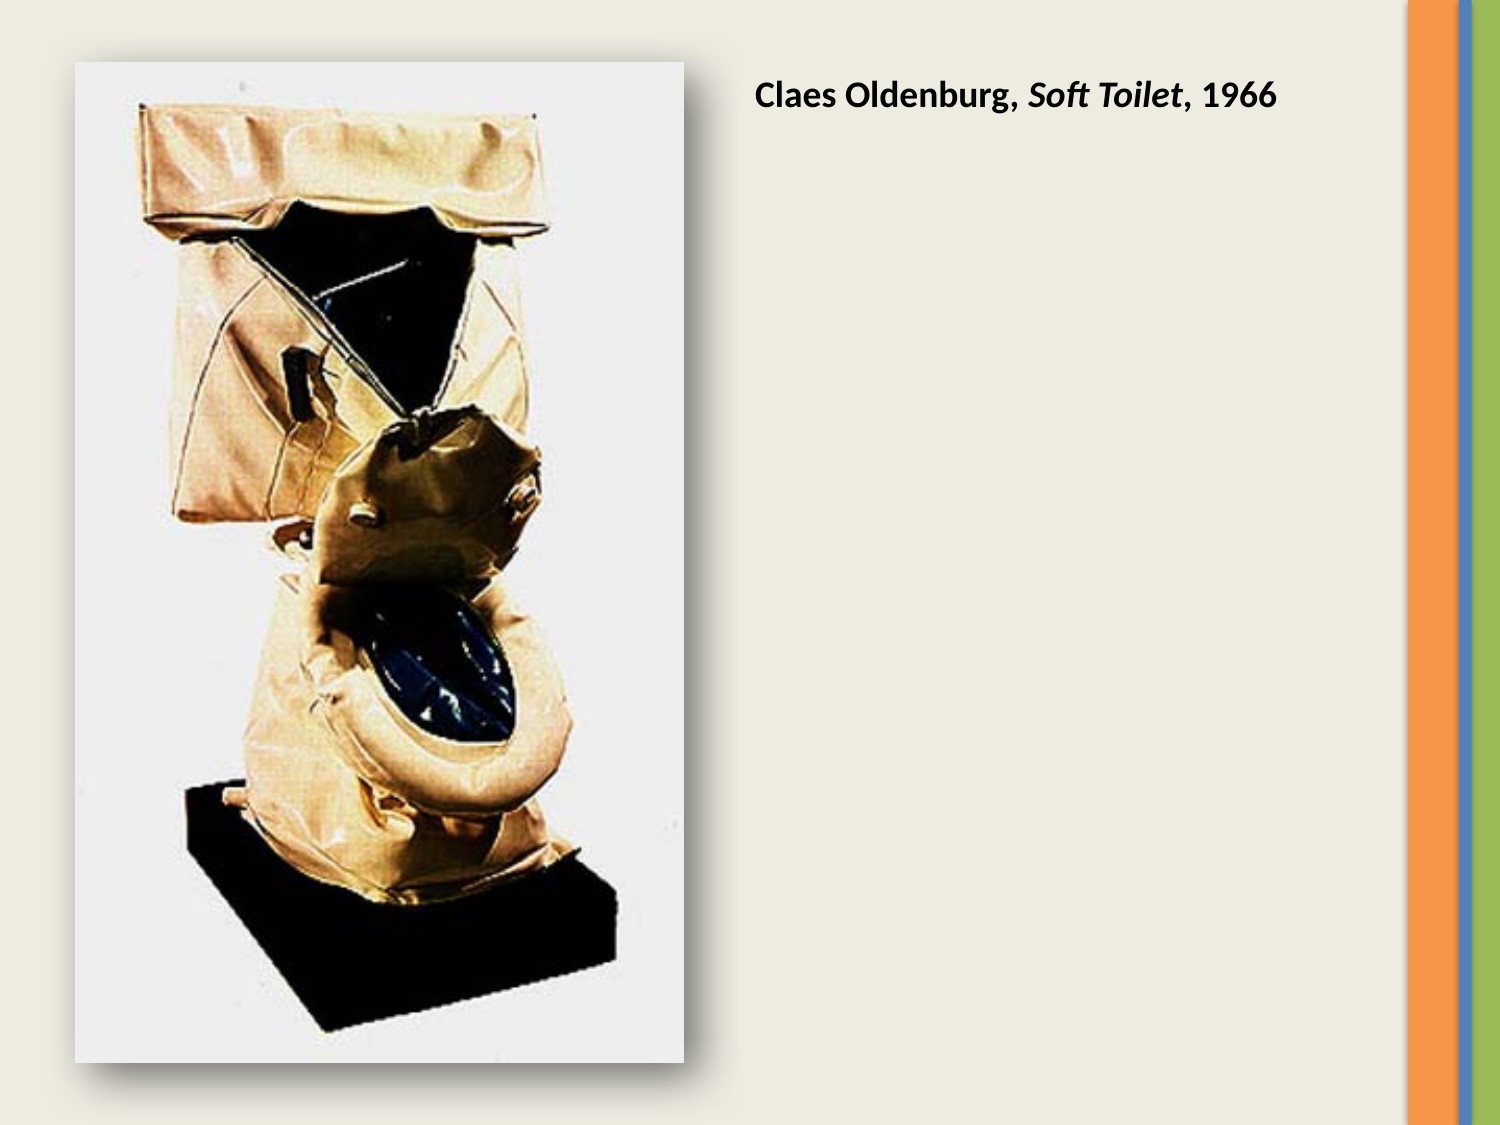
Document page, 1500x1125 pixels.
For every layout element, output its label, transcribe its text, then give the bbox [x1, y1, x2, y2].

text_box Claes Oldenburg, Soft Toilet, 1966 [740, 62, 1293, 123]
picture [74, 62, 684, 1063]
